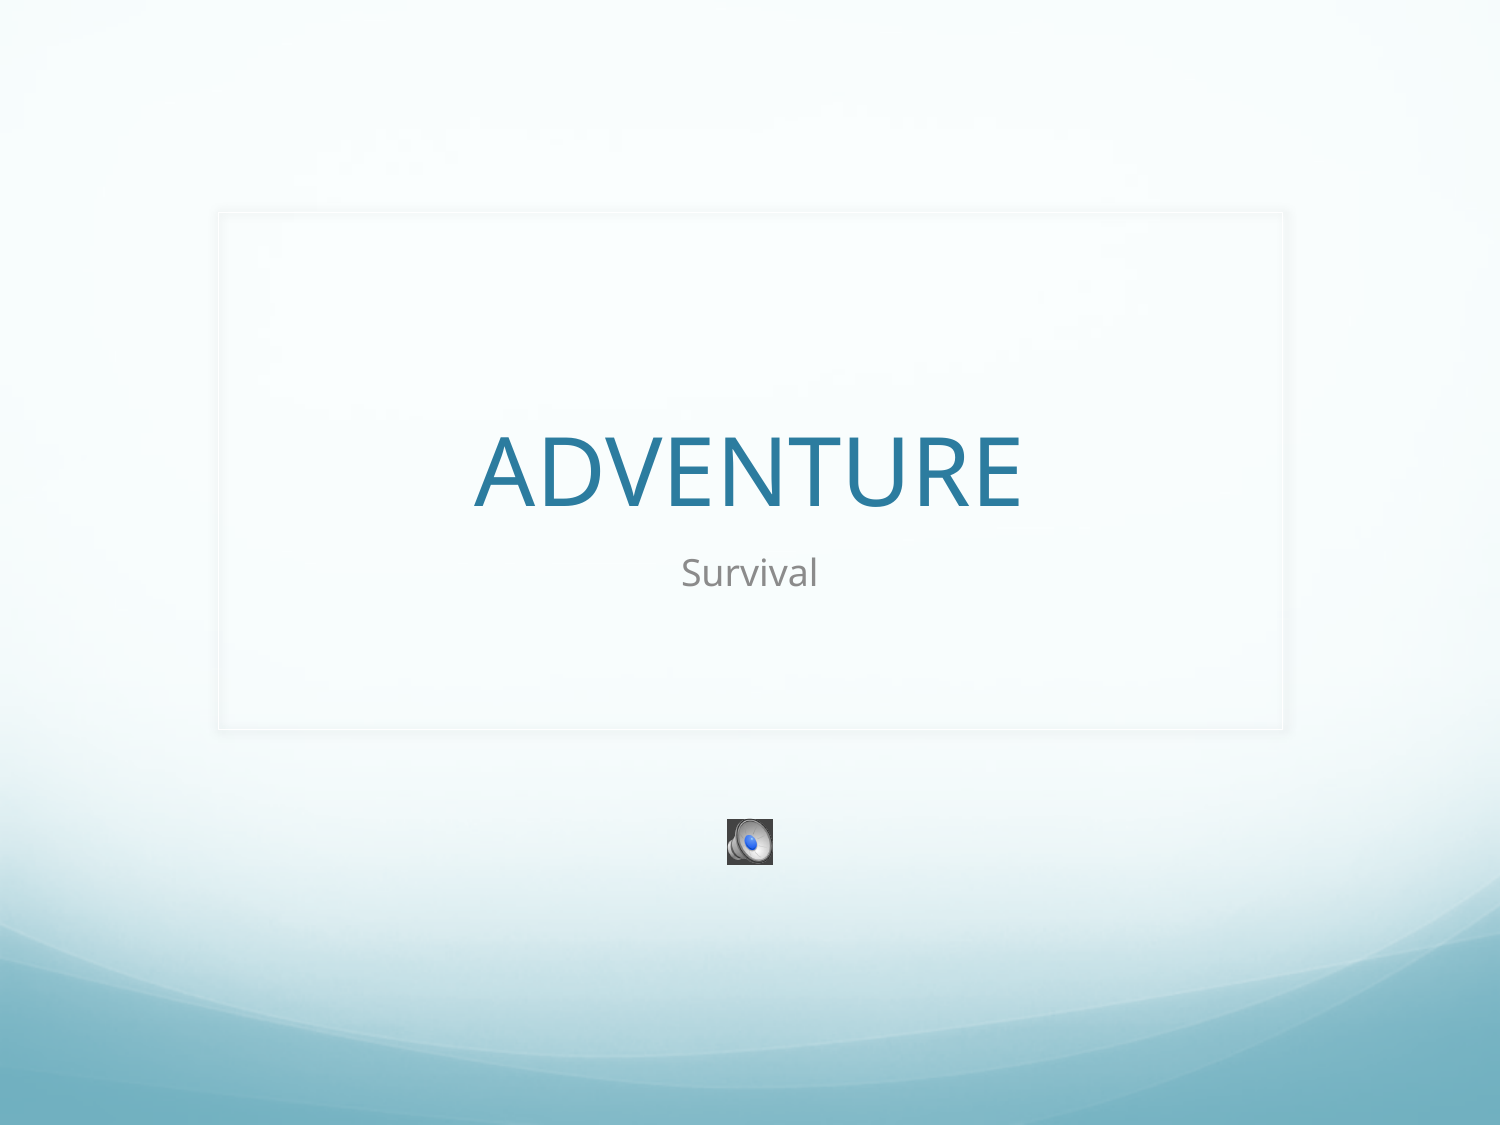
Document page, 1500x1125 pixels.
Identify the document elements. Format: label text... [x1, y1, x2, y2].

subtitle Survival [217, 541, 1283, 692]
picture [725, 817, 775, 867]
title ADVENTURE [217, 249, 1283, 533]
